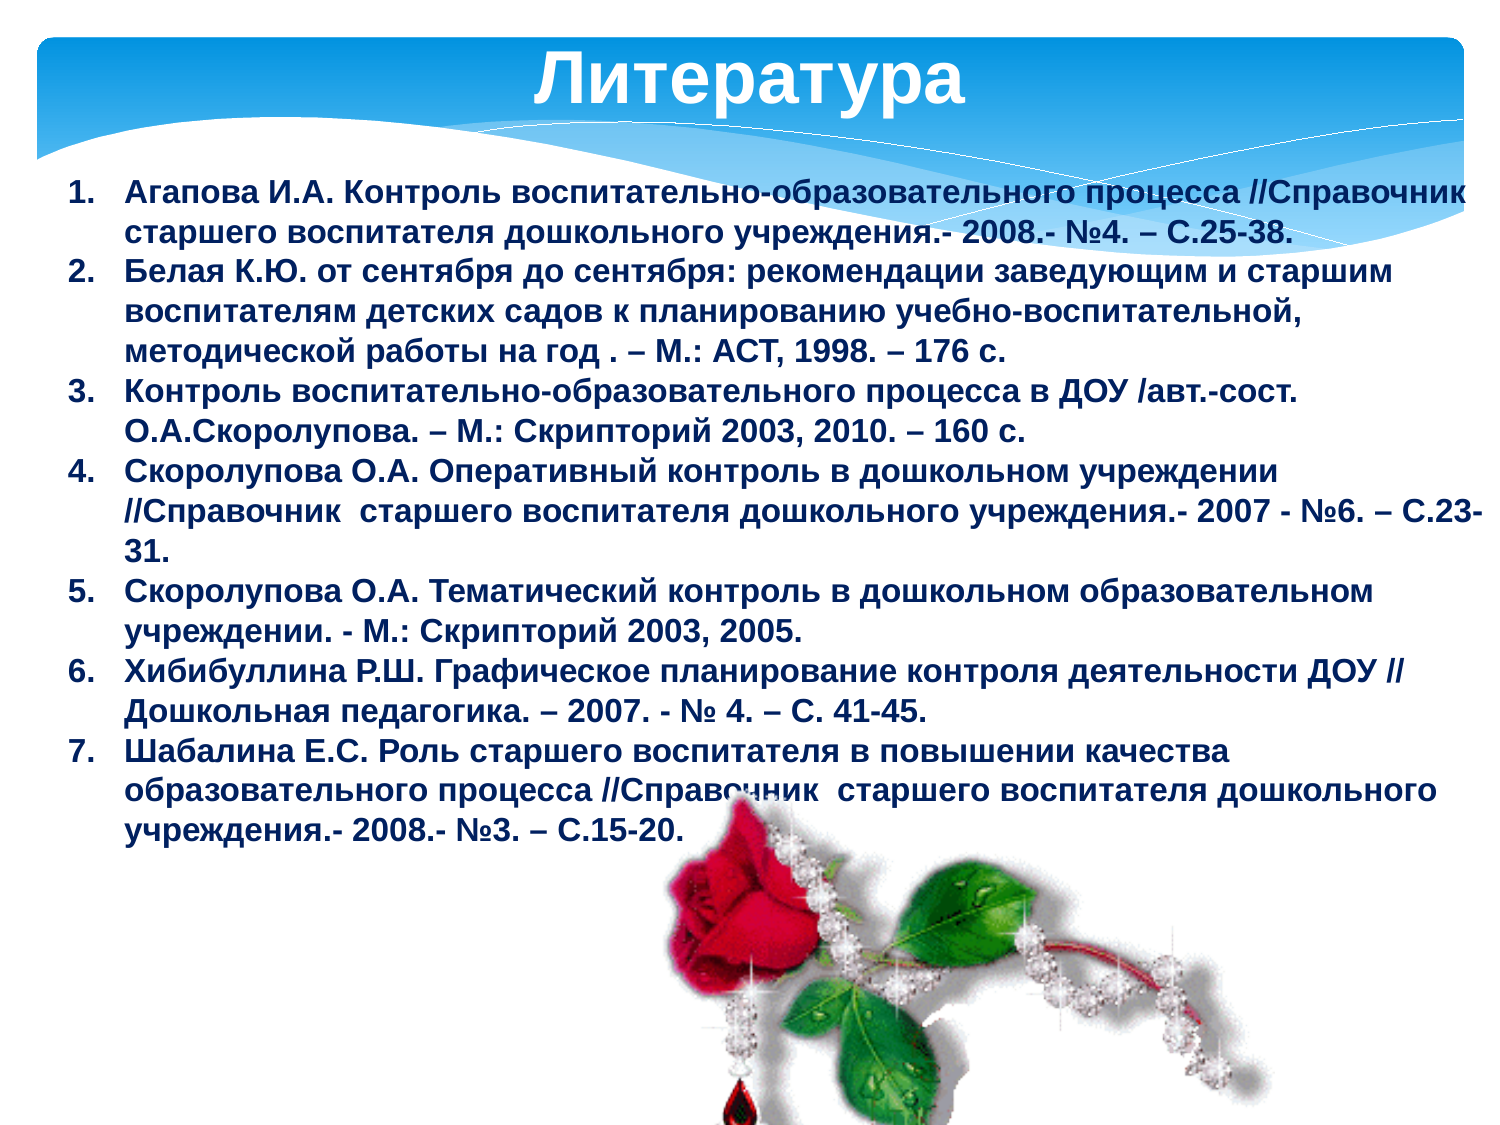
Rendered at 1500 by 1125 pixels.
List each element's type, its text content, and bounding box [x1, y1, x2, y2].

text_box Литература [53, 21, 1447, 126]
picture [649, 787, 1276, 1125]
text_box Агапова И.А. Контроль воспитательно-образовательного процесса //Справочник старшего воспитателя дошкольного учреждения.- 2008.- №4. – С.25-38. Белая К.Ю. от сентября до сентября: рекомендации заведующим и старшим воспитателям детских садов к планированию учебно-воспитательной, методической работы на год . – М.: АСТ, 1998. – 176 с. Контроль воспитательно-образовательного процесса в ДОУ /авт.-сост. О.А.Скоролупова. – М.: Скрипторий 2003, 2010. – 160 с. Скоролупова О.А. Оперативный контроль в дошкольном учреждении //Справочник старшего воспитателя дошкольного учреждения.- 2007 - №6. – С.23-31. Скоролупова О.А. Тематический контроль в дошкольном образовательном учреждении. - М.: Скрипторий 2003, 2005. Хибибуллина Р.Ш. Графическое планирование контроля деятельности ДОУ // Дошкольная педагогика. – 2007. - № 4. – С. 41-45. Шабалина Е.С. Роль старшего воспитателя в повышении качества образовательного процесса //Справочник старшего воспитателя дошкольного учреждения.- 2008.- №3. – С.15-20. [53, 162, 1500, 1056]
